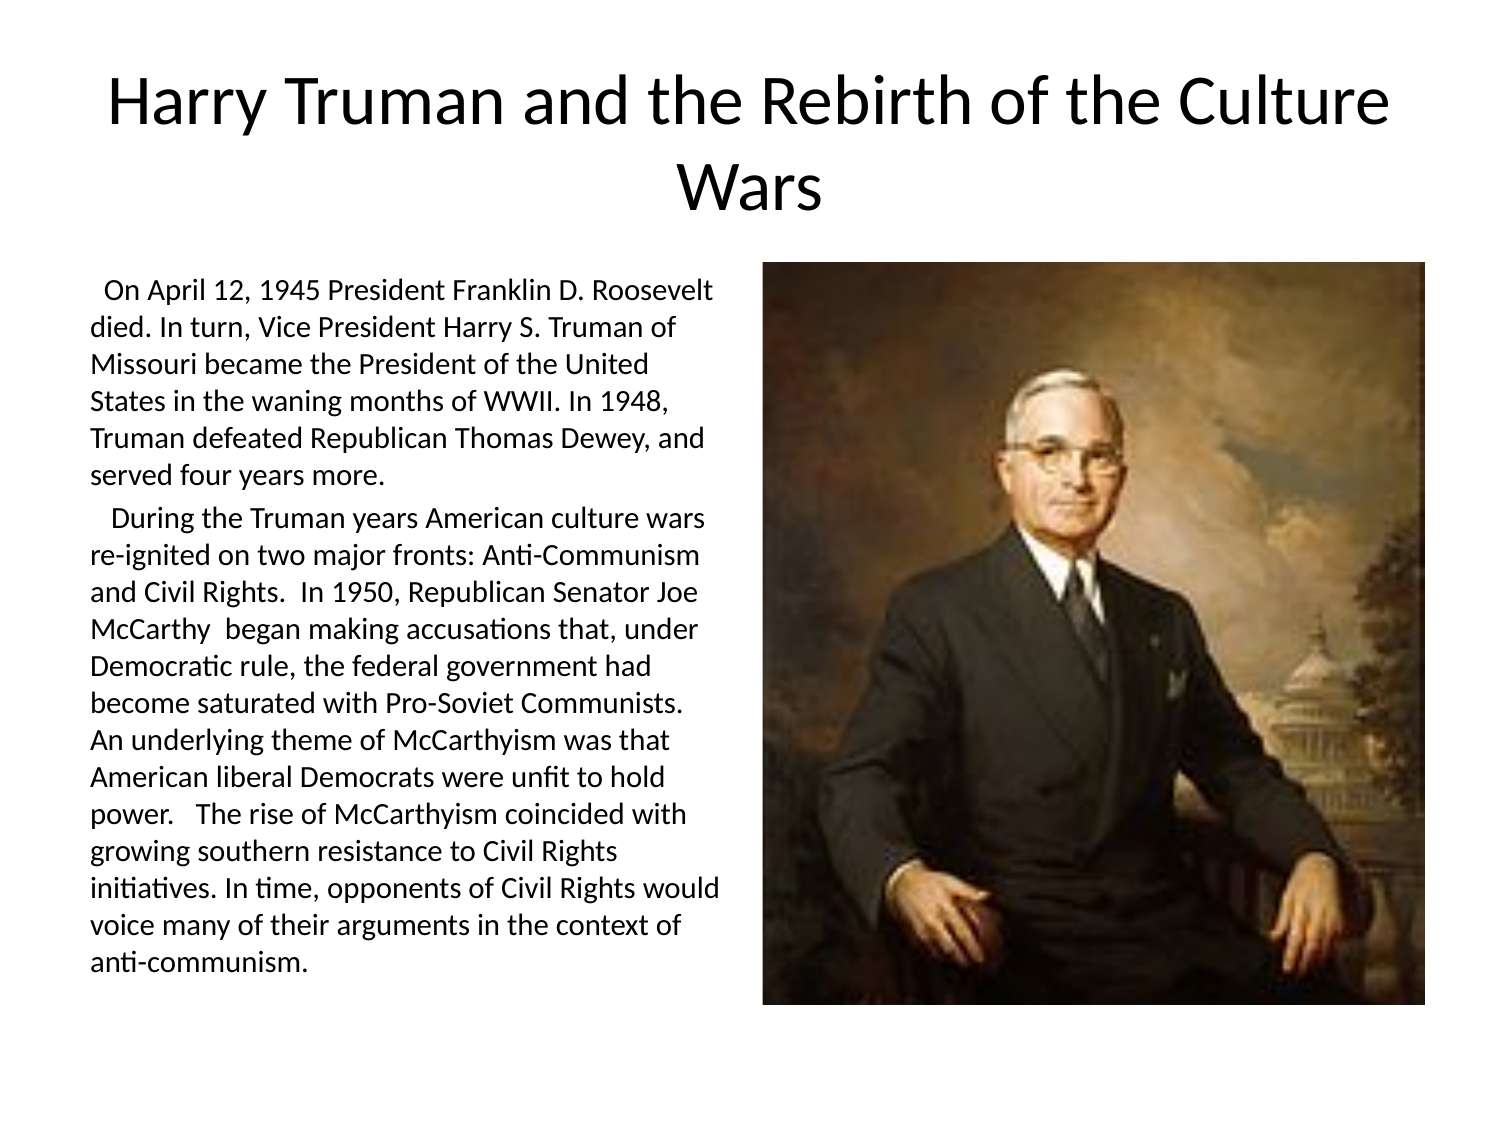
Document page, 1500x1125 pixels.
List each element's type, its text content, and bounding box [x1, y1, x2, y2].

list On April 12, 1945 President Franklin D. Roosevelt died. In turn, Vice President Harry S. Truman of Missouri became the President of the United States in the waning months of WWII. In 1948, Truman defeated Republican Thomas Dewey, and served four years more. During the Truman years American culture wars re-ignited on two major fronts: Anti-Communism and Civil Rights. In 1950, Republican Senator Joe McCarthy began making accusations that, under Democratic rule, the federal government had become saturated with Pro-Soviet Communists. An underlying theme of McCarthyism was that American liberal Democrats were unfit to hold power. The rise of McCarthyism coincided with growing southern resistance to Civil Rights initiatives. In time, opponents of Civil Rights would voice many of their arguments in the context of anti-communism. [75, 262, 738, 1005]
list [762, 262, 1426, 1006]
title Harry Truman and the Rebirth of the Culture Wars [75, 45, 1425, 233]
